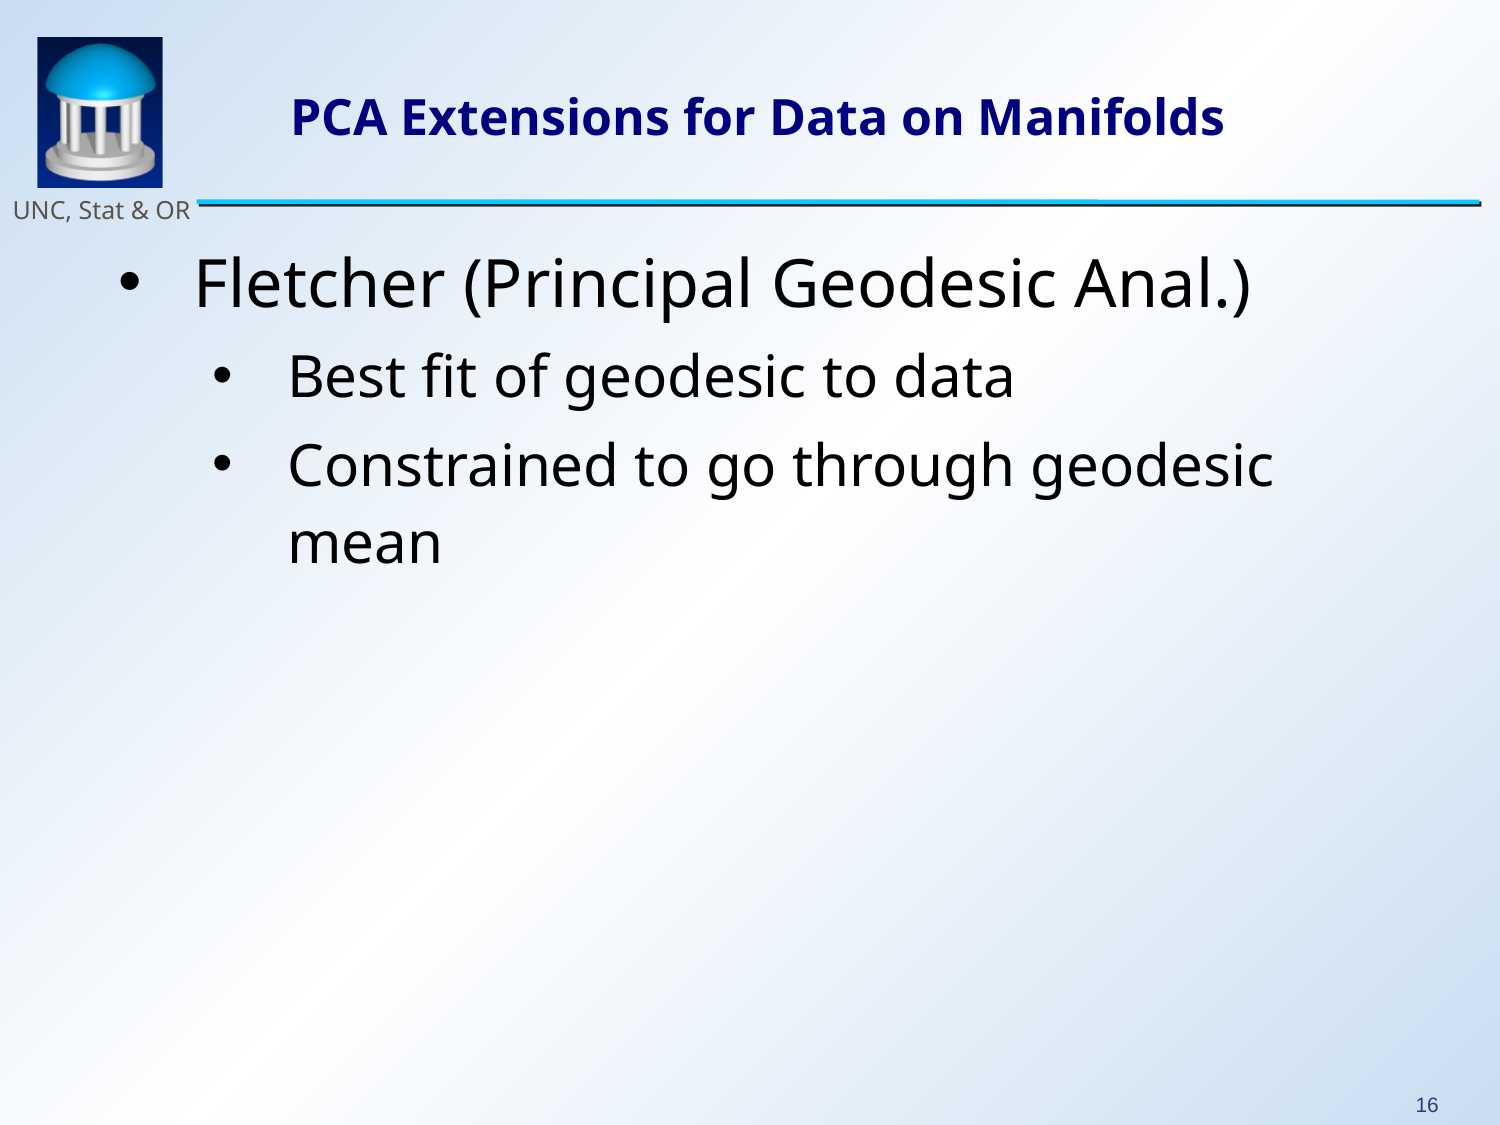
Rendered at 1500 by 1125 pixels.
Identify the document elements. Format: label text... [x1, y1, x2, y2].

list Fletcher (Principal Geodesic Anal.) Best fit of geodesic to data Constrained to go through geodesic mean [103, 224, 1432, 1076]
title PCA Extensions for Data on Manifolds [274, 74, 1448, 156]
